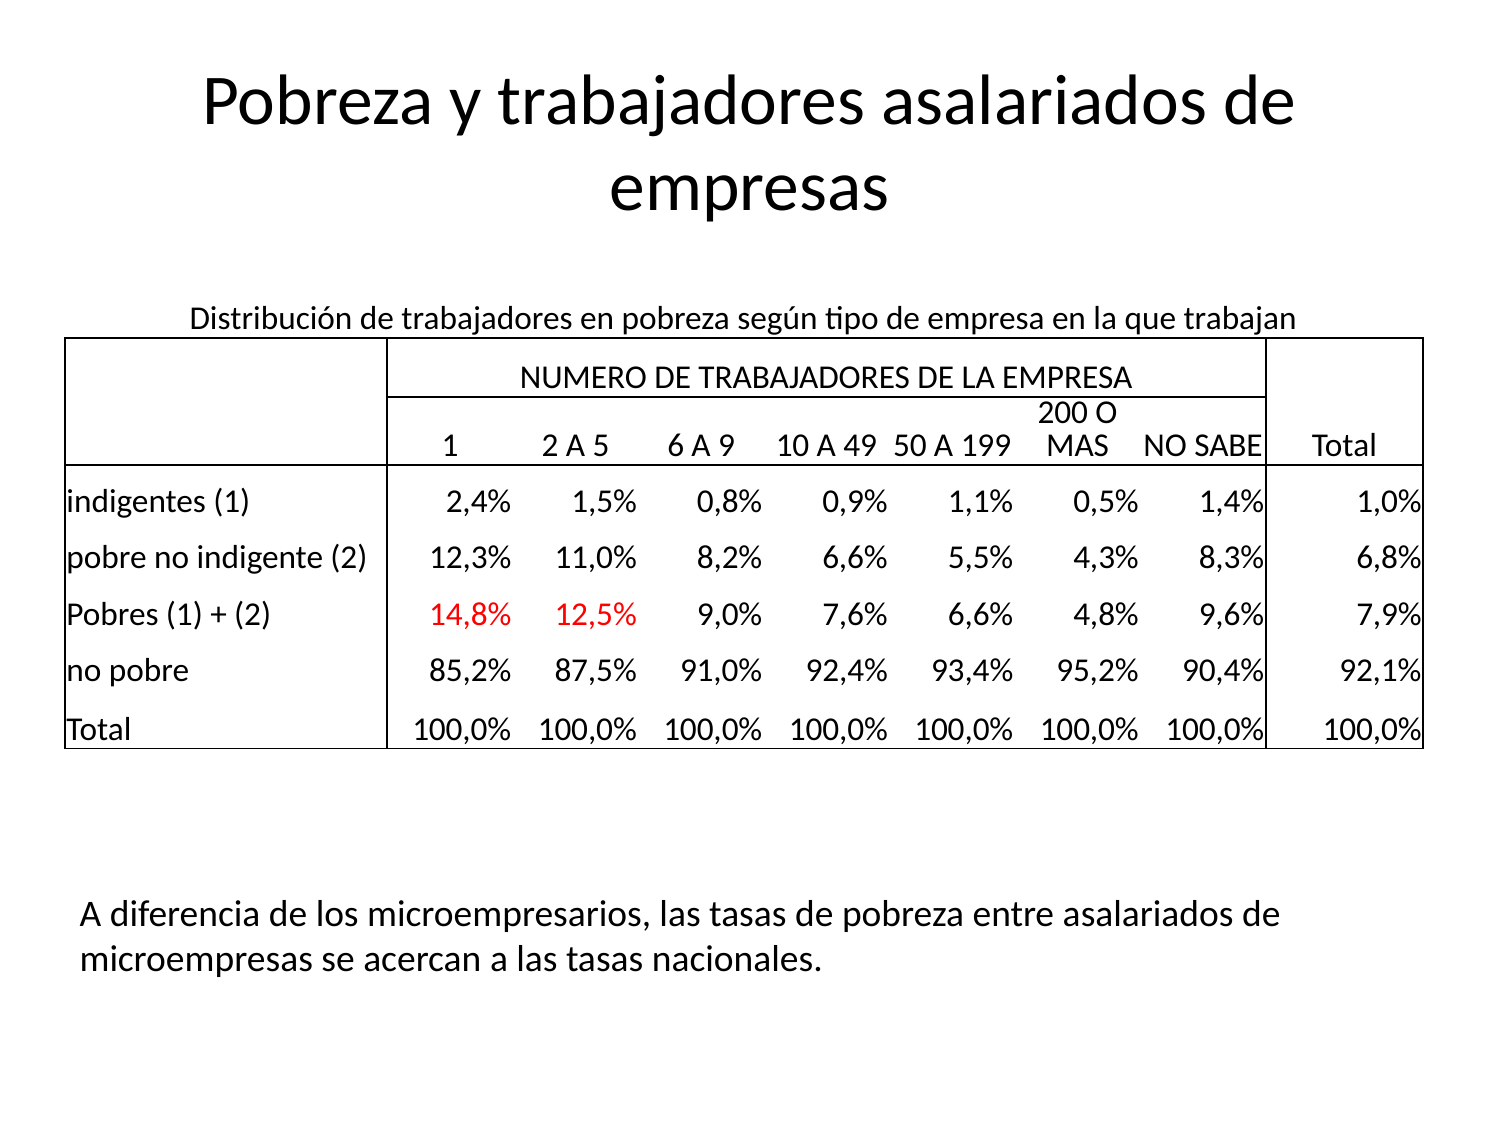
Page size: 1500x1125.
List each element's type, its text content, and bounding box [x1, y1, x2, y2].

table_cell 91,0% [638, 633, 764, 690]
table_cell 95,2% [1015, 633, 1140, 690]
table_cell 93,4% [889, 633, 1015, 690]
title Pobreza y trabajadores asalariados de empresas [75, 45, 1425, 233]
table_cell 1 [388, 398, 513, 464]
table_cell 6,8% [1267, 521, 1422, 577]
table_cell 11,0% [513, 521, 638, 577]
table_cell 4,8% [1015, 577, 1140, 633]
table_cell 92,4% [764, 633, 889, 690]
table_cell 0,8% [638, 466, 764, 521]
table_cell [66, 339, 386, 464]
table_cell 100,0% [1267, 690, 1422, 748]
table_cell 100,0% [764, 690, 889, 748]
table_cell 6 A 9 [638, 398, 764, 464]
table_cell 6,6% [764, 521, 889, 577]
table_header Distribución de trabajadores en pobreza según tipo de empresa en la que trabajan [65, 279, 1423, 337]
table_cell 9,6% [1140, 577, 1265, 633]
table_cell 90,4% [1140, 633, 1265, 690]
table_cell 85,2% [388, 633, 513, 690]
table_cell Total [66, 690, 386, 748]
table_cell 100,0% [889, 690, 1015, 748]
table_cell NO SABE [1140, 398, 1265, 464]
table_cell 7,9% [1267, 577, 1422, 633]
table_cell 7,6% [764, 577, 889, 633]
table_cell 100,0% [1015, 690, 1140, 748]
table_cell 87,5% [513, 633, 638, 690]
table_cell 1,5% [513, 466, 638, 521]
table_cell 100,0% [1140, 690, 1265, 748]
table_cell 10 A 49 [764, 398, 889, 464]
table_cell 12,3% [388, 521, 513, 577]
table_cell 1,0% [1267, 466, 1422, 521]
table_cell NUMERO DE TRABAJADORES DE LA EMPRESA [388, 339, 1265, 396]
table_cell 5,5% [889, 521, 1015, 577]
table_cell 6,6% [889, 577, 1015, 633]
text_box A diferencia de los microempresarios, las tasas de pobreza entre asalariados de microempresas se acercan a las tasas nacionales. [64, 881, 1424, 987]
table_cell 92,1% [1267, 633, 1422, 690]
table_cell Total [1267, 339, 1422, 464]
table_cell 100,0% [388, 690, 513, 748]
table_cell indigentes (1) [66, 466, 386, 521]
table_cell 100,0% [513, 690, 638, 748]
table_cell 2,4% [388, 466, 513, 521]
table_cell 0,5% [1015, 466, 1140, 521]
table_cell 4,3% [1015, 521, 1140, 577]
table_cell no pobre [66, 633, 386, 690]
table_cell 14,8% [388, 577, 513, 633]
table_cell 12,5% [513, 577, 638, 633]
table_cell 9,0% [638, 577, 764, 633]
table_cell 8,2% [638, 521, 764, 577]
table_cell 8,3% [1140, 521, 1265, 577]
table_cell 2 A 5 [513, 398, 638, 464]
table_cell pobre no indigente (2) [66, 521, 386, 577]
table_cell 200 O MAS [1015, 398, 1140, 464]
table_cell 50 A 199 [889, 398, 1015, 464]
table_cell 0,9% [764, 466, 889, 521]
table_cell 1,4% [1140, 466, 1265, 521]
table_cell 1,1% [889, 466, 1015, 521]
table_cell 100,0% [638, 690, 764, 748]
table_cell Pobres (1) + (2) [66, 577, 386, 633]
